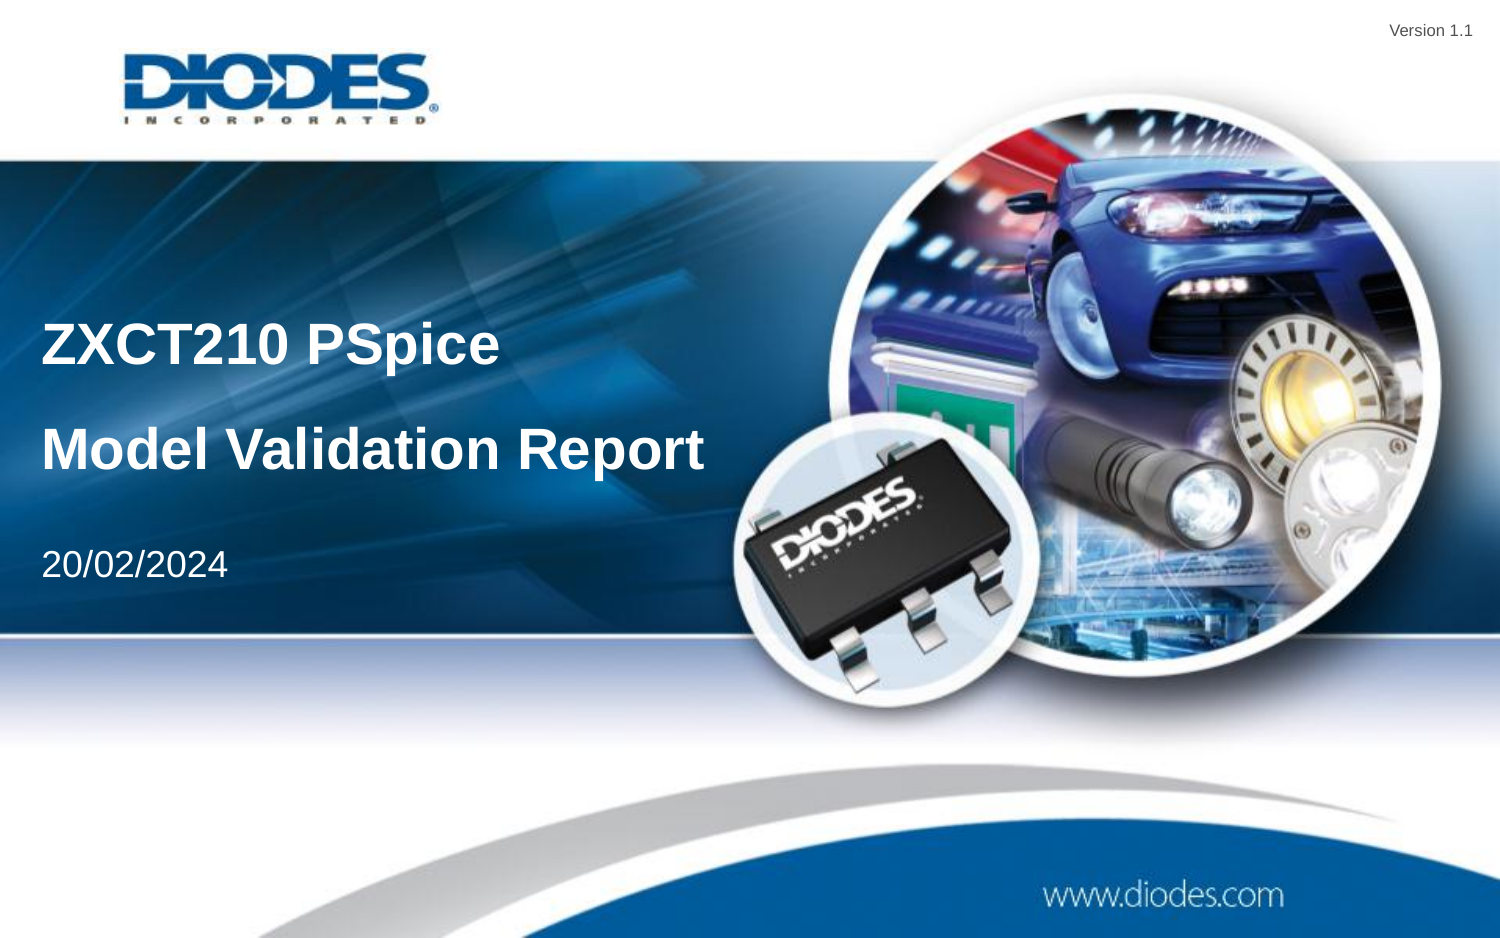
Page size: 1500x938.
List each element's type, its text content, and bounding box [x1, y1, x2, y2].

text_box Version 1.1 [1336, 13, 1487, 47]
text_box ZXCT210 PSpice Model Validation Report [41, 271, 809, 478]
picture [0, 0, 1500, 938]
text_box 20/02/2024 [41, 543, 367, 582]
